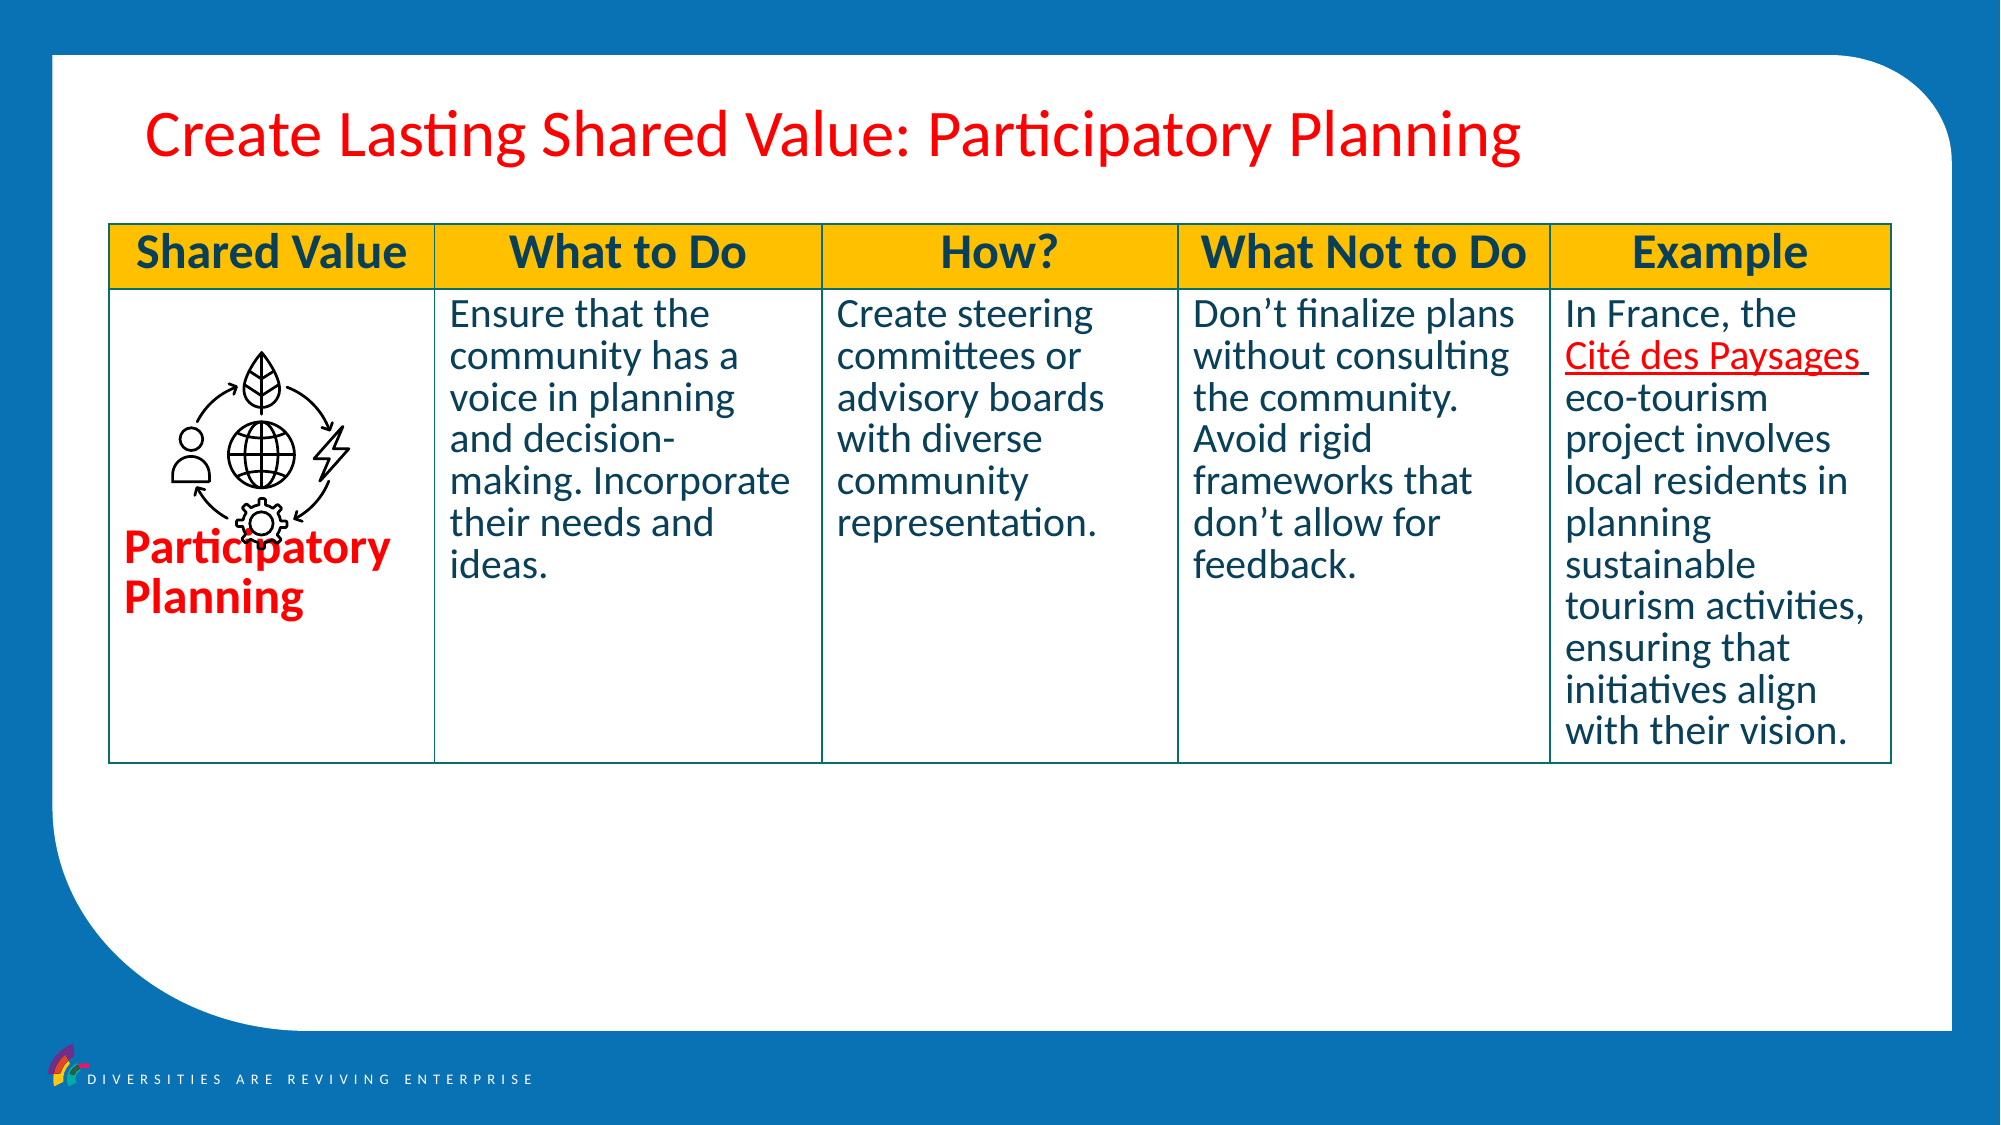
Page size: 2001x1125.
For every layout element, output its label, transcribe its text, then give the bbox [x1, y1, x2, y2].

table_header Example [1551, 225, 1890, 288]
text_box Create Lasting Shared Value: Participatory Planning [130, 91, 1869, 224]
table_cell Create steering committees or advisory boards with diverse community representation. [823, 290, 1177, 762]
table_cell Participatory Planning [110, 290, 434, 762]
table_header Shared Value [110, 225, 434, 288]
table_header What Not to Do [1179, 225, 1549, 288]
table_cell In France, the Cité des Paysages eco-tourism project involves local residents in planning sustainable tourism activities, ensuring that initiatives align with their vision. [1551, 290, 1890, 762]
table_header What to Do [435, 225, 821, 288]
table_cell Ensure that the community has a voice in planning and decision-making. Incorporate their needs and ideas. [435, 290, 821, 762]
table_header How? [823, 225, 1177, 288]
table_cell Don’t finalize plans without consulting the community. Avoid rigid frameworks that don’t allow for feedback. [1179, 290, 1549, 762]
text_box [172, 352, 349, 549]
